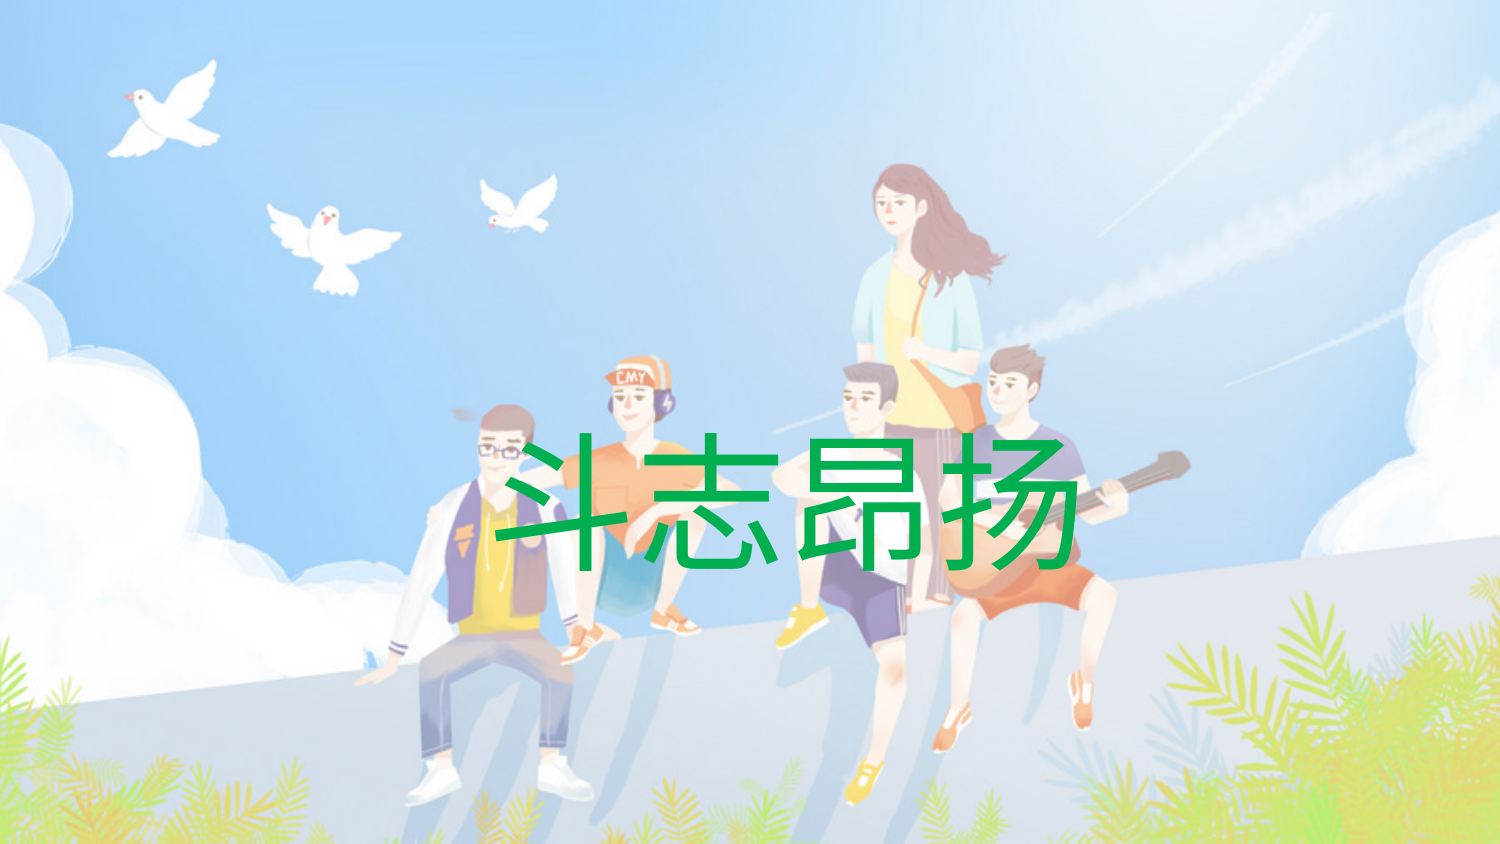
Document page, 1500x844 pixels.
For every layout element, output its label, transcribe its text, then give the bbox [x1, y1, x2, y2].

picture [0, 0, 1500, 844]
text_box 斗志昂扬 [475, 404, 1255, 596]
